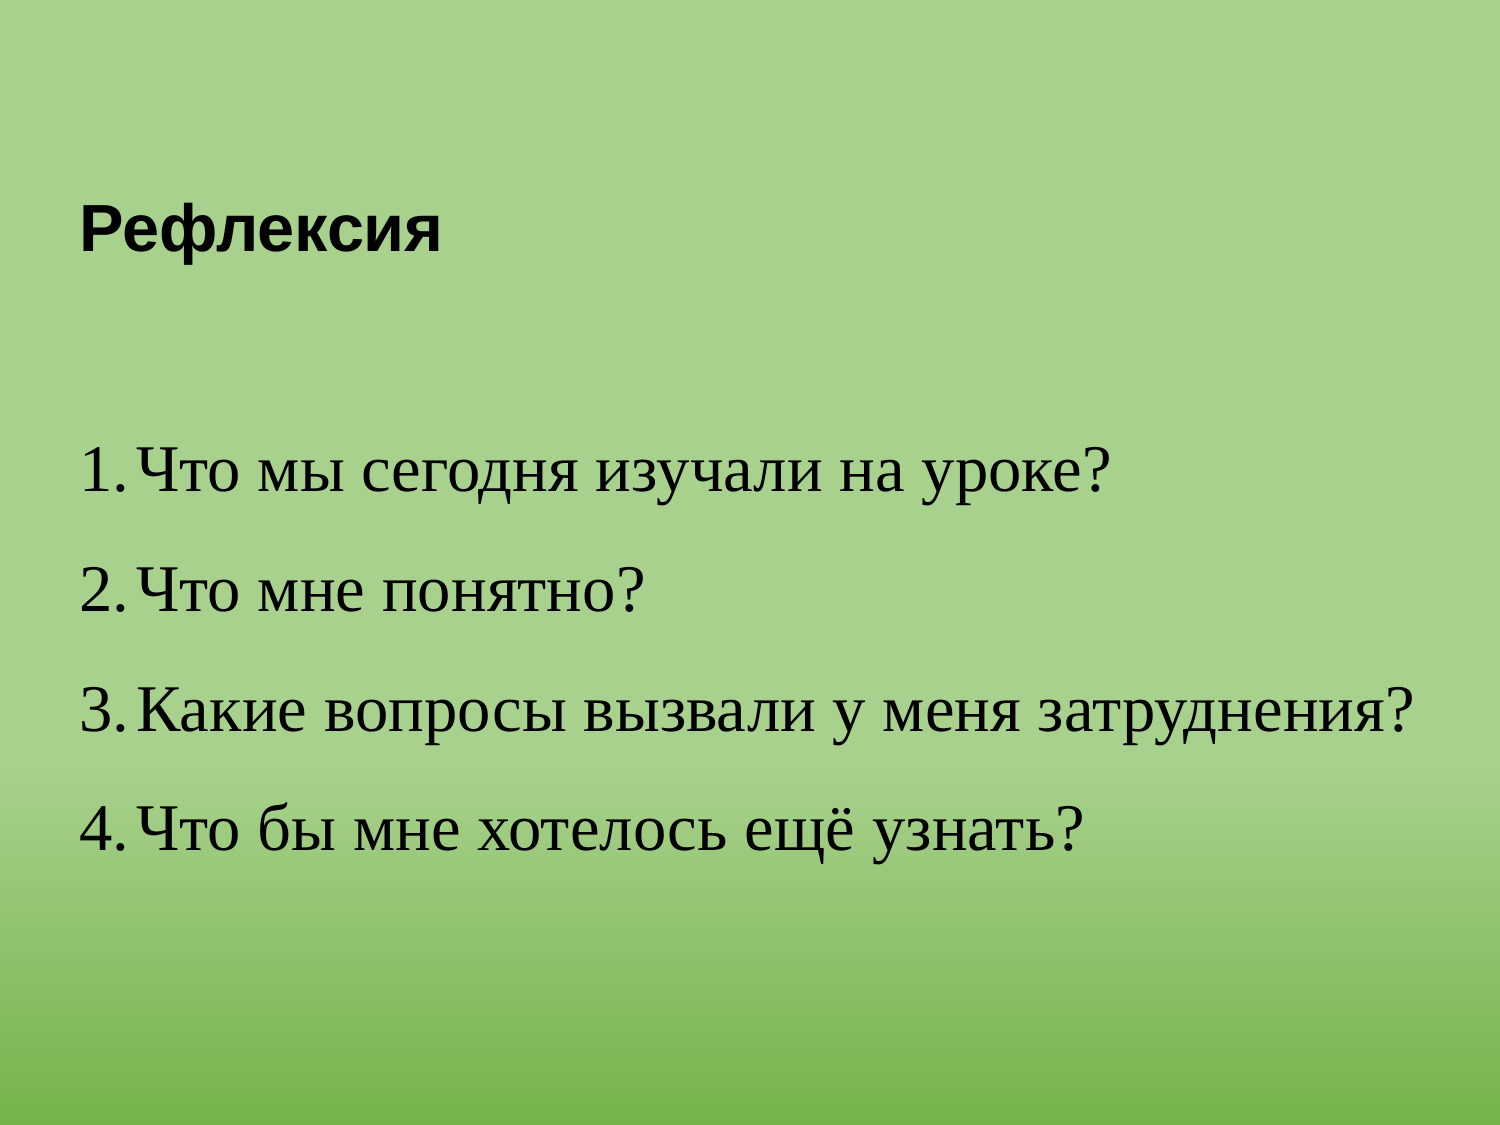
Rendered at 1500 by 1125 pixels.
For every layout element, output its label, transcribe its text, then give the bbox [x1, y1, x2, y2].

text_box Рефлексия Что мы сегодня изучали на уроке? Что мне понятно? Какие вопросы вызвали у меня затруднения? Что бы мне хотелось ещё узнать? [64, 137, 1483, 872]
